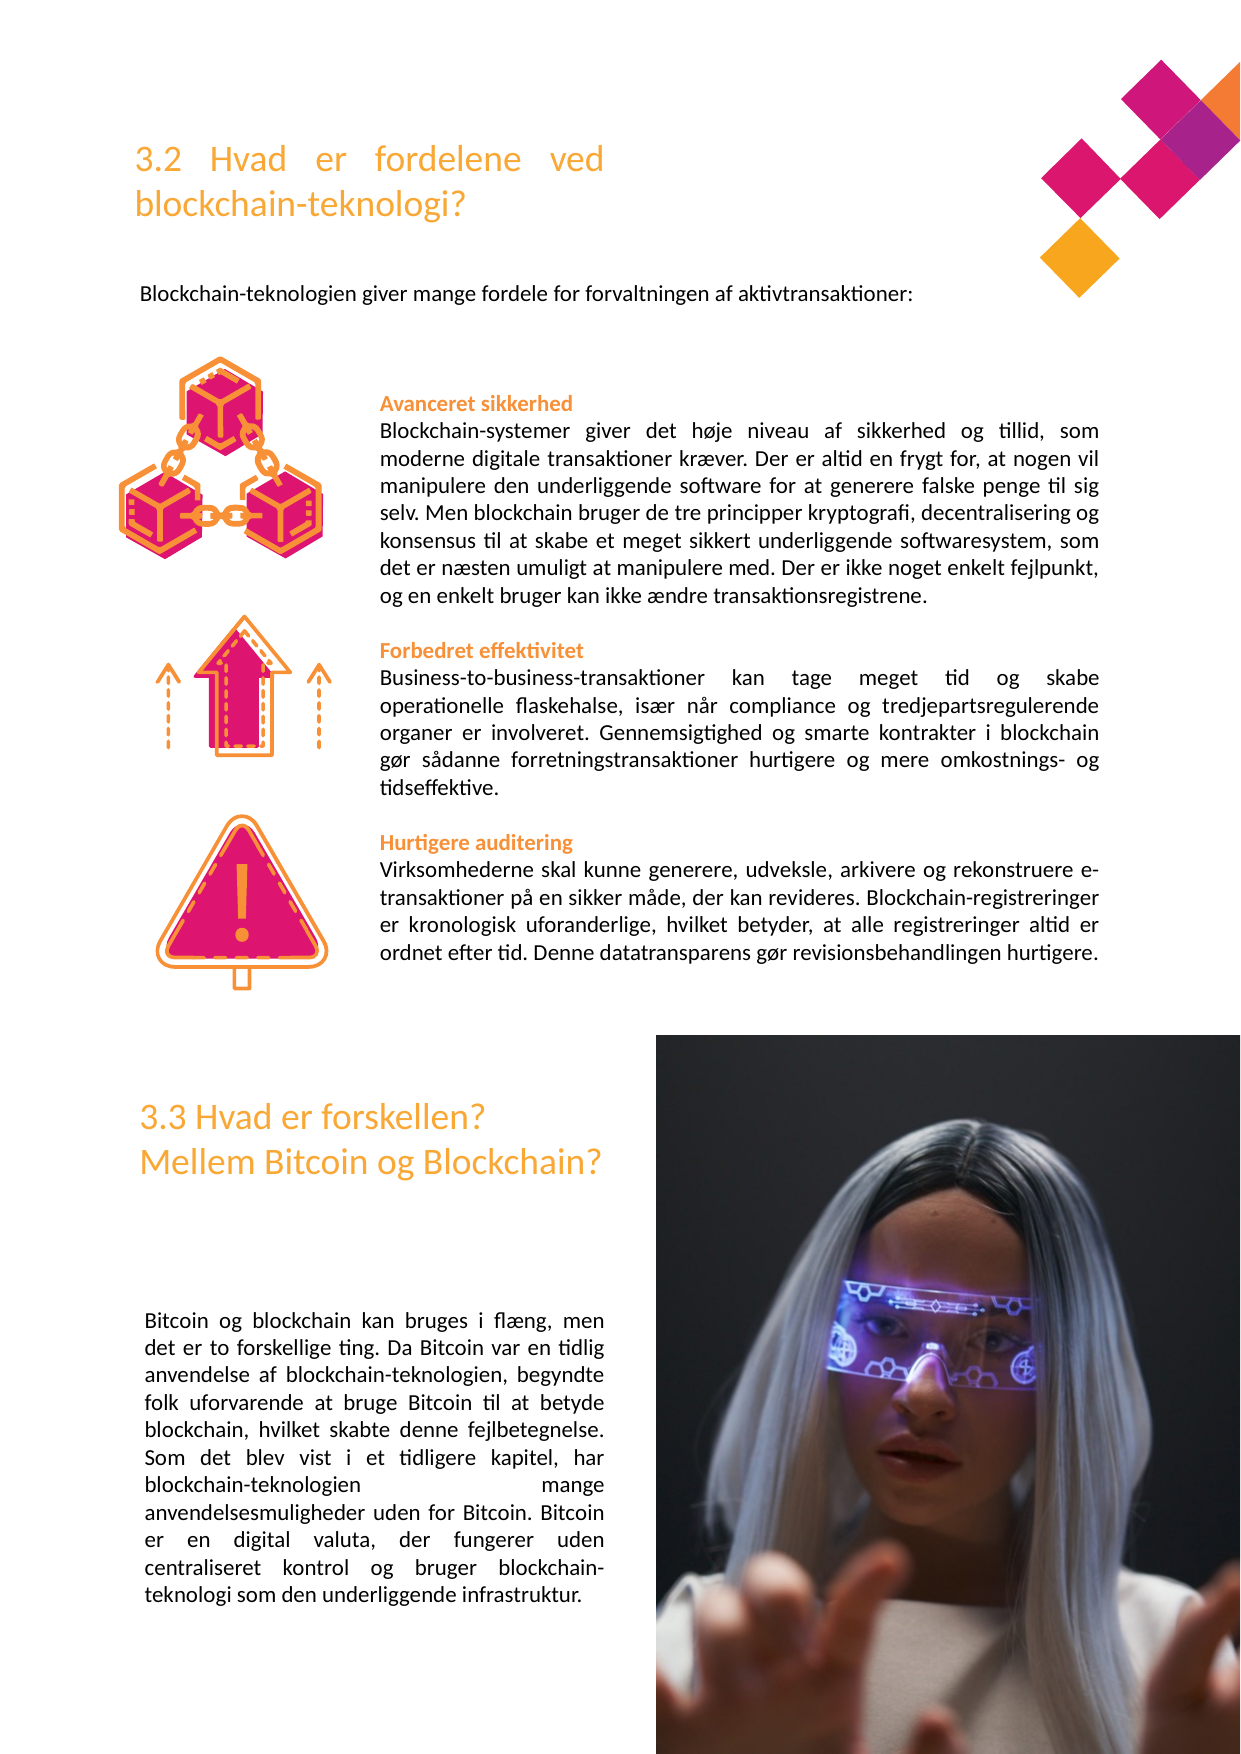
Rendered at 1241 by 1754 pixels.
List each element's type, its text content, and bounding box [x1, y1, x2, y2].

text_box 3.3 Hvad er forskellen? Mellem Bitcoin og Blockchain? [124, 1084, 633, 1274]
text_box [155, 614, 332, 757]
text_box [118, 356, 324, 560]
picture [656, 1035, 1241, 1754]
text_box Blockchain-teknologien giver mange fordele for forvaltningen af aktivtransaktioner: [124, 270, 1116, 314]
text_box 3.2 Hvad er fordelene ved blockchain-teknologi? [119, 126, 620, 205]
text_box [155, 814, 329, 991]
text_box Bitcoin og blockchain kan bruges i flæng, men det er to forskellige ting. Da Bitcoin var en tidlig anvendelse af blockchain-teknologien, begyndte folk uforvarende at bruge Bitcoin til at betyde blockchain, hvilket skabte denne fejlbetegnelse. Som det blev vist i et tidligere kapitel, har blockchain-teknologien mange anvendelsesmuligheder uden for Bitcoin. Bitcoin er en digital valuta, der fungerer uden centraliseret kontrol og bruger blockchain-teknologi som den underliggende infrastruktur. [129, 1297, 620, 1730]
text_box Avanceret sikkerhed Blockchain-systemer giver det høje niveau af sikkerhed og tillid, som moderne digitale transaktioner kræver. Der er altid en frygt for, at nogen vil manipulere den underliggende software for at generere falske penge til sig selv. Men blockchain bruger de tre principper kryptografi, decentralisering og konsensus til at skabe et meget sikkert underliggende softwaresystem, som det er næsten umuligt at manipulere med. Der er ikke noget enkelt fejlpunkt, og en enkelt bruger kan ikke ændre transaktionsregistrene. Forbedret effektivitet Business-to-business-transaktioner kan tage meget tid og skabe operationelle flaskehalse, især når compliance og tredjepartsregulerende organer er involveret. Gennemsigtighed og smarte kontrakter i blockchain gør sådanne forretningstransaktioner hurtigere og mere omkostnings- og tidseffektive. Hurtigere auditering Virksomhederne skal kunne generere, udveksle, arkivere og rekonstruere e-transaktioner på en sikker måde, der kan revideres. Blockchain-registreringer er kronologisk uforanderlige, hvilket betyder, at alle registreringer altid er ordnet efter tid. Denne datatransparens gør revisionsbehandlingen hurtigere. [364, 380, 1116, 1140]
